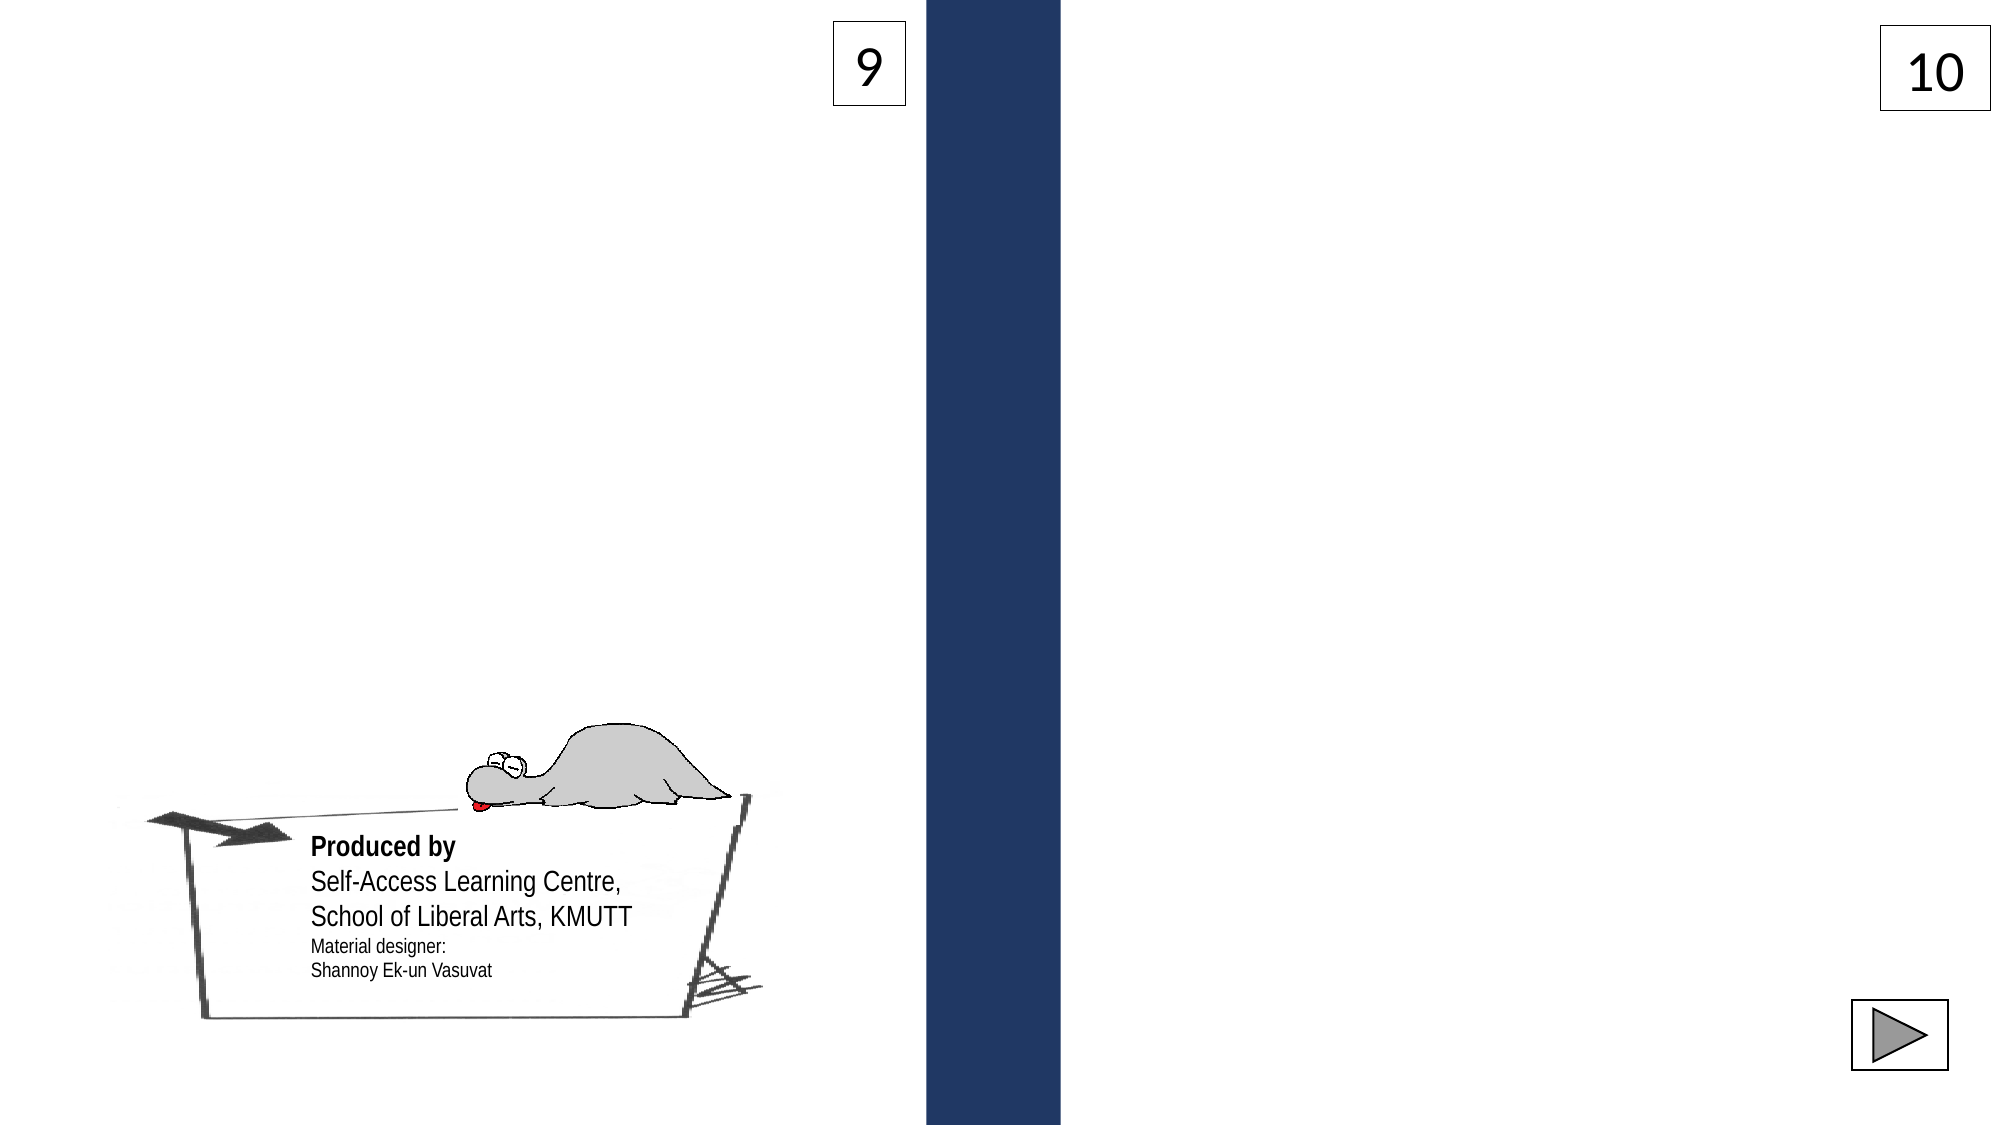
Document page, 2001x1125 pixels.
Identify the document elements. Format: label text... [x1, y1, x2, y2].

text_box 10 [1880, 25, 1991, 111]
text_box 9 [833, 21, 906, 106]
text_box [1851, 999, 1949, 1071]
text_box [925, 0, 1062, 1125]
picture [108, 706, 803, 1040]
